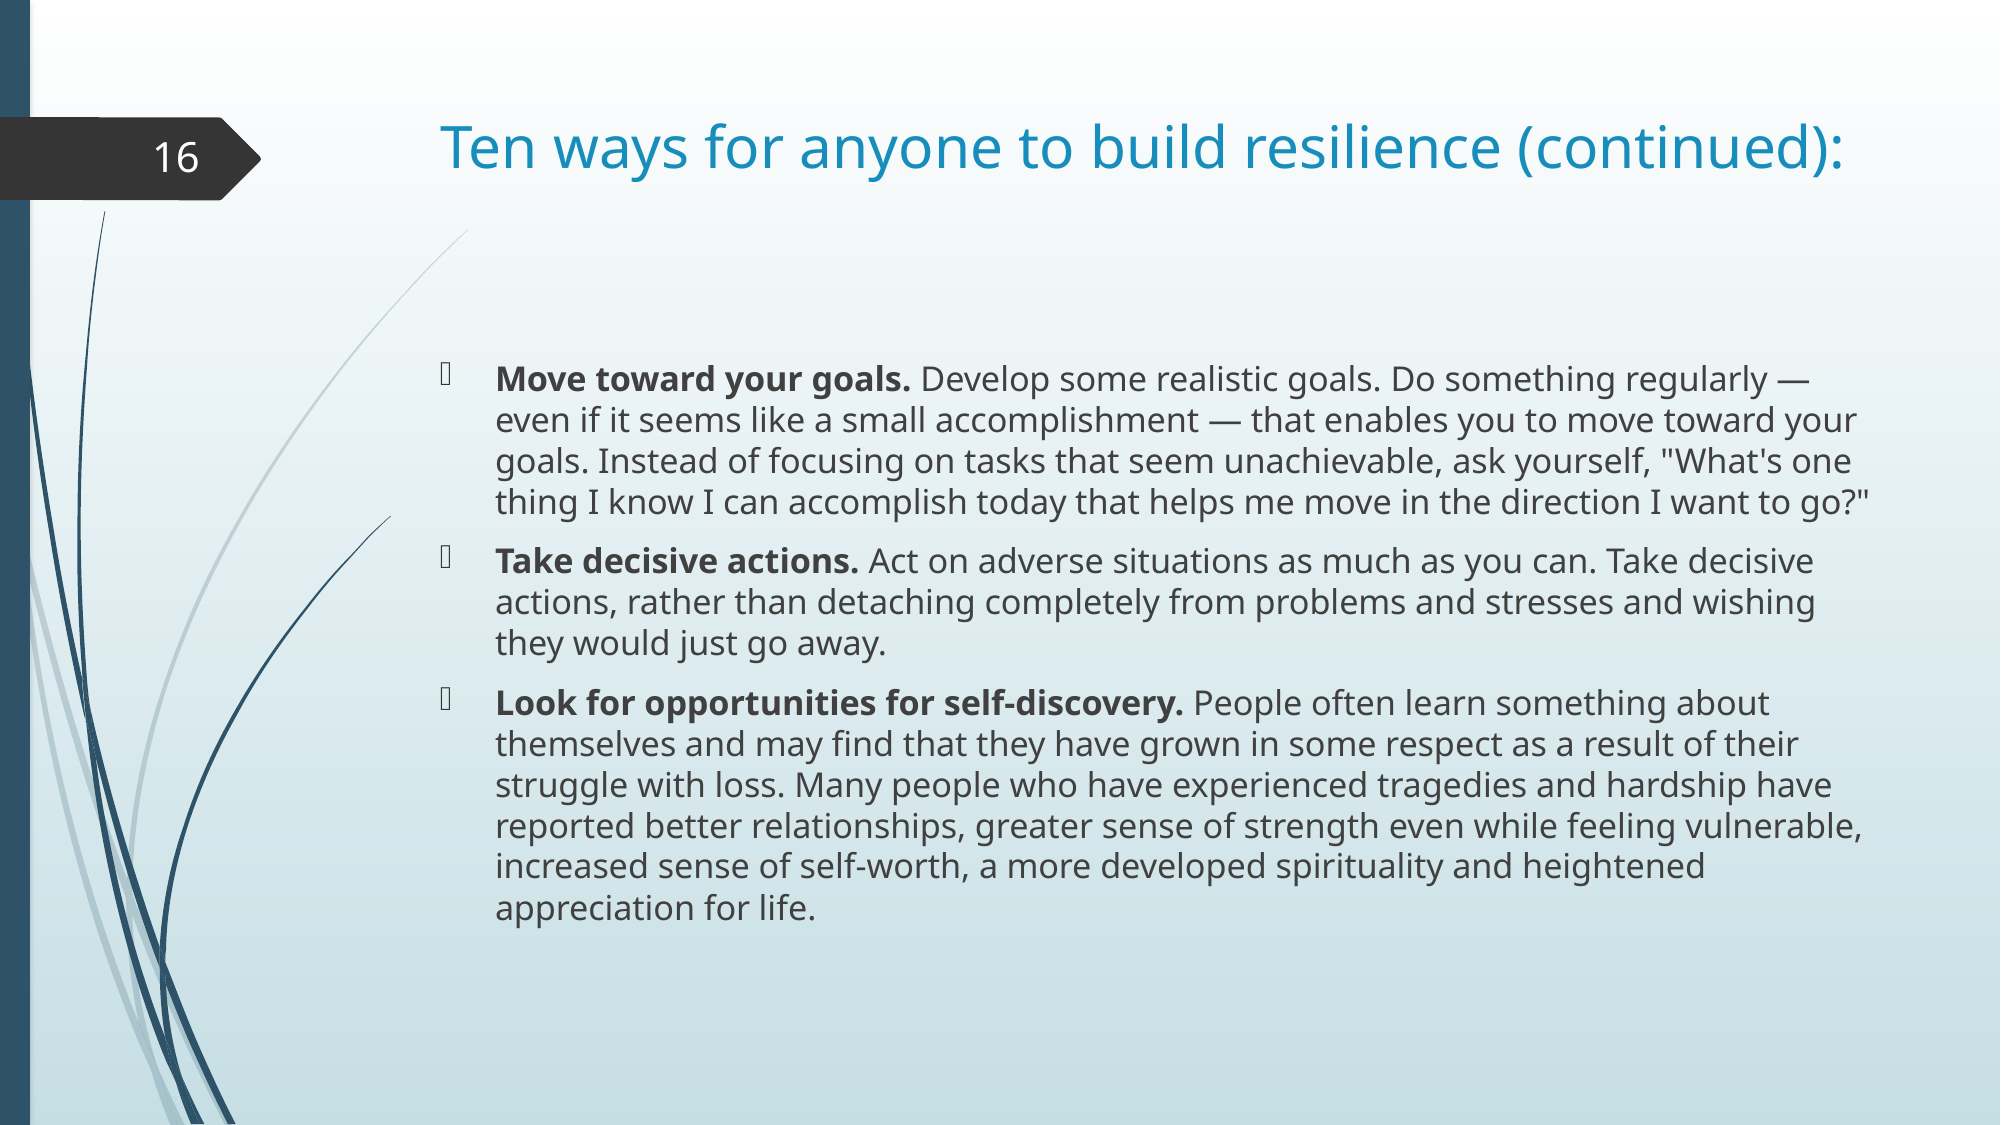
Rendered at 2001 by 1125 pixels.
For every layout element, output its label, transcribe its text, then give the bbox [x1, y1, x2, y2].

slide_number 16 [87, 129, 216, 190]
title Ten ways for anyone to build resilience (continued): [425, 102, 1888, 313]
list Move toward your goals. Develop some realistic goals. Do something regularly — even if it seems like a small accomplishment — that enables you to move toward your goals. Instead of focusing on tasks that seem unachievable, ask yourself, "What's one thing I know I can accomplish today that helps me move in the direction I want to go?" Take decisive actions. Act on adverse situations as much as you can. Take decisive actions, rather than detaching completely from problems and stresses and wishing they would just go away. Look for opportunities for self-discovery. People often learn something about themselves and may find that they have grown in some respect as a result of their struggle with loss. Many people who have experienced tragedies and hardship have reported better relationships, greater sense of strength even while feeling vulnerable, increased sense of self-worth, a more developed spirituality and heightened appreciation for life. [424, 350, 1888, 970]
